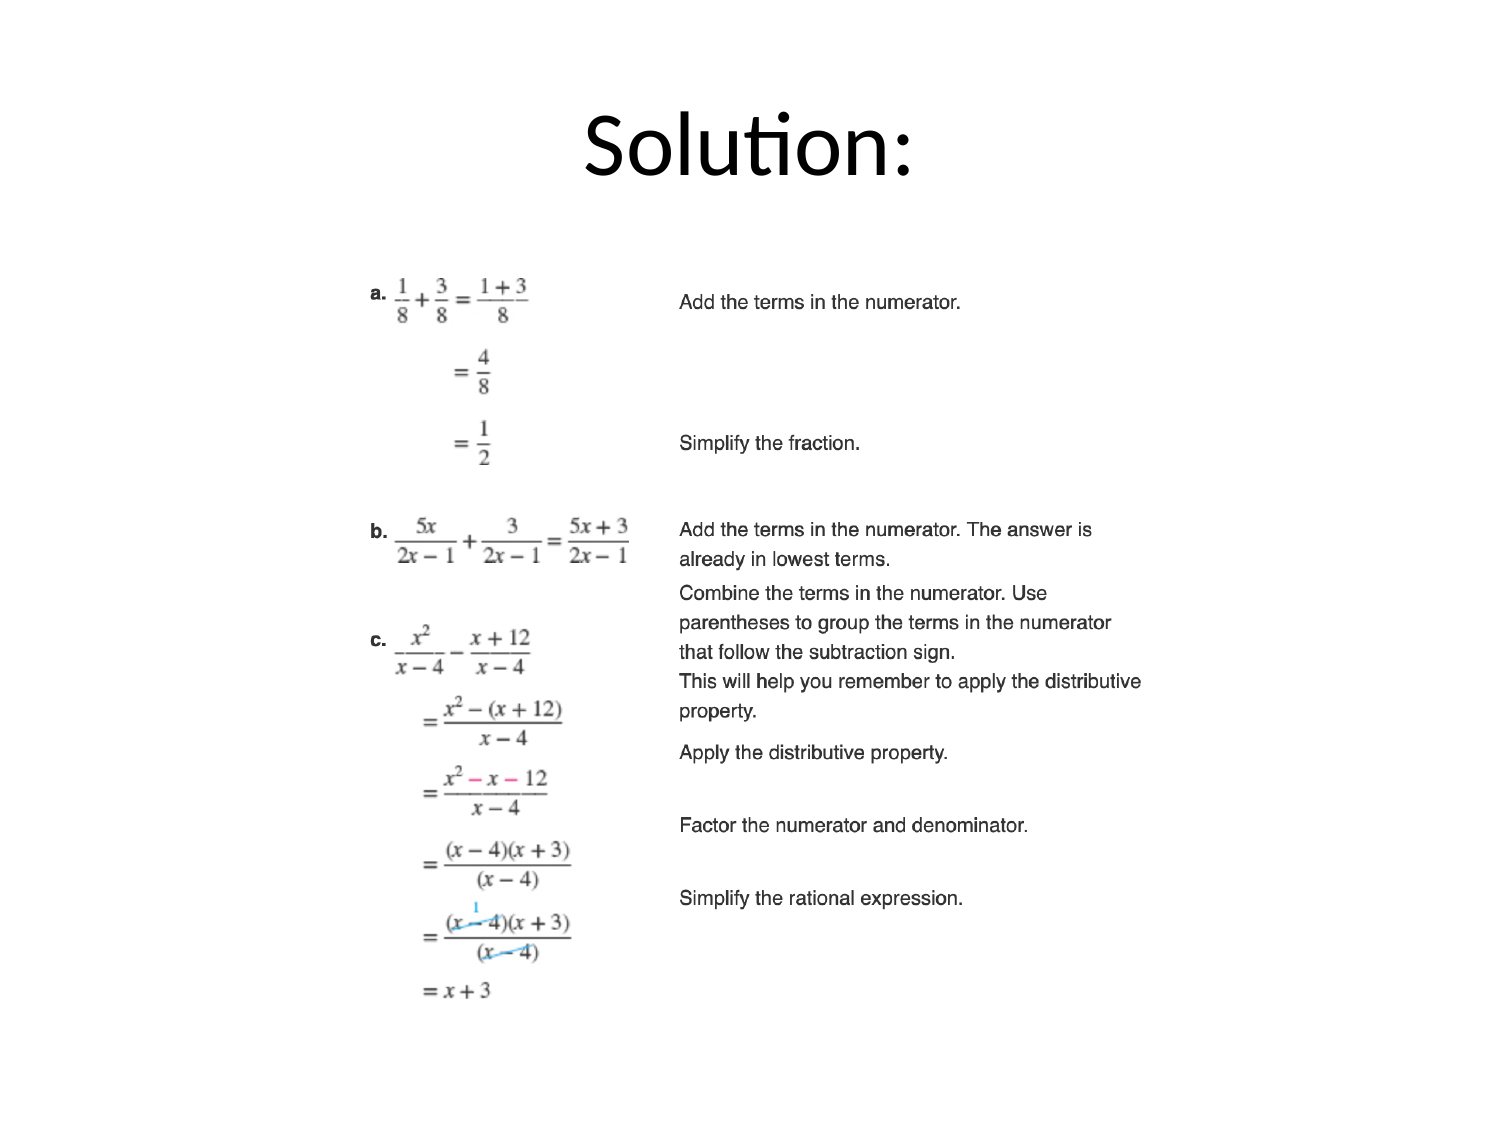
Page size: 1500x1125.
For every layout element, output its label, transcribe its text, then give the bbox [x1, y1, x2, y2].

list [74, 262, 1426, 1006]
title Solution: [75, 45, 1425, 233]
